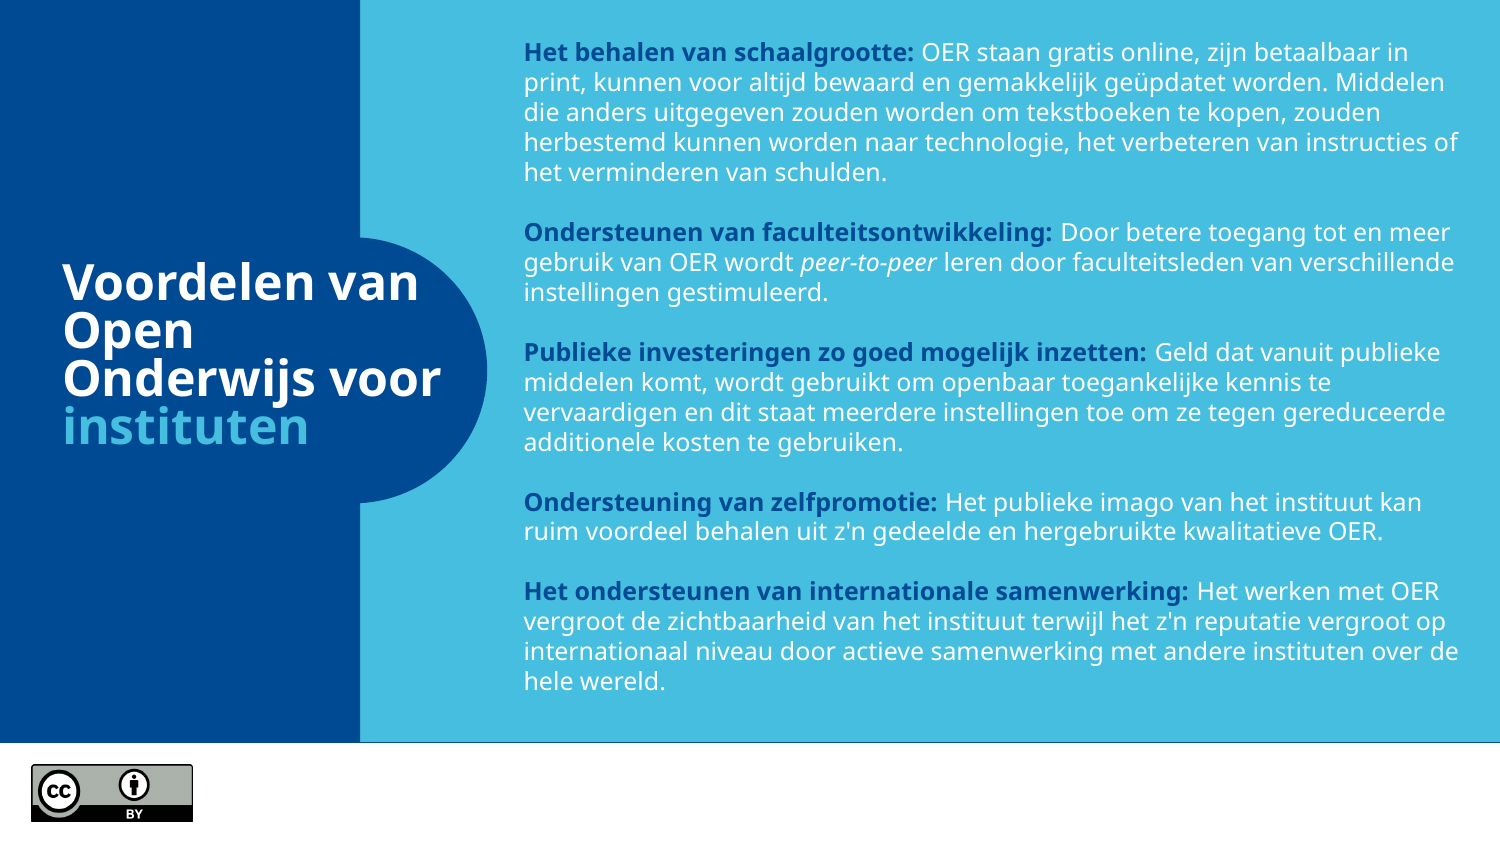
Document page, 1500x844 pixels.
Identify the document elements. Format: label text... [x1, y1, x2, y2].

text_box [462, 292, 488, 448]
text_box Voordelen van Open Onderwijs voor instituten [47, 246, 462, 469]
text_box [304, 237, 401, 246]
text_box [262, 469, 443, 504]
text_box [0, 751, 1500, 844]
text_box Het behalen van schaalgrootte: OER staan gratis online, zijn betaalbaar in print, kunnen voor altijd bewaard en gemakkelijk geüpdatet worden. Middelen die anders uitgegeven zouden worden om tekstboeken te kopen, zouden herbestemd kunnen worden naar technologie, het verbeteren van instructies of het verminderen van schulden. Ondersteunen van faculteitsontwikkeling: Door betere toegang tot en meer gebruik van OER wordt peer-to-peer leren door faculteitsleden van verschillende instellingen gestimuleerd. Publieke investeringen zo goed mogelijk inzetten: Geld dat vanuit publieke middelen komt, wordt gebruikt om openbaar toegankelijke kennis te vervaardigen en dit staat meerdere instellingen toe om ze tegen gereduceerde additionele kosten te gebruiken. Ondersteuning van zelfpromotie: Het publieke imago van het instituut kan ruim voordeel behalen uit z'n gedeelde en hergebruikte kwalitatieve OER. Het ondersteunen van internationale samenwerking: Het werken met OER vergroot de zichtbaarheid van het instituut terwijl het z'n reputatie vergroot op internationaal niveau door actieve samenwerking met andere instituten over de hele wereld. [508, 21, 1487, 711]
text_box [0, 0, 361, 741]
picture [31, 764, 193, 822]
